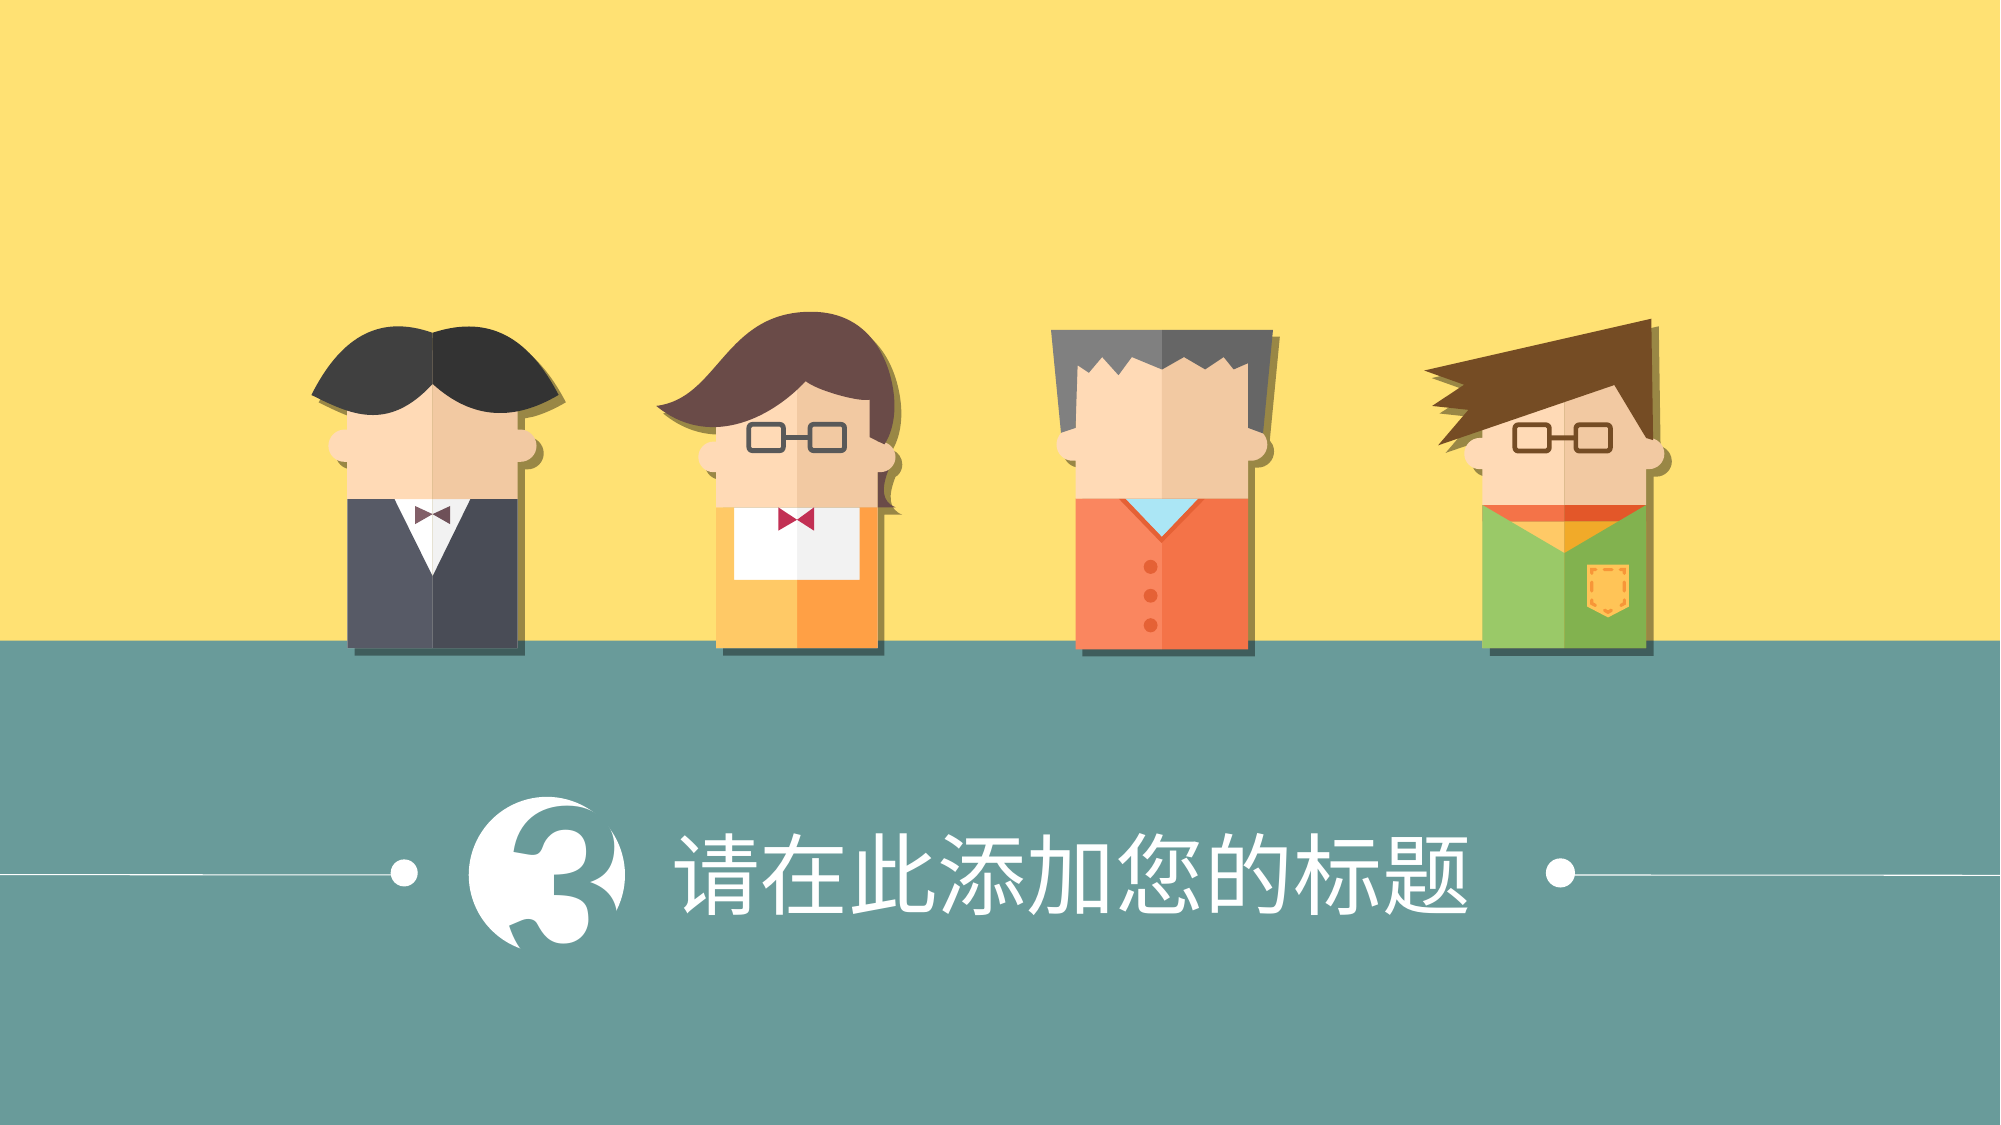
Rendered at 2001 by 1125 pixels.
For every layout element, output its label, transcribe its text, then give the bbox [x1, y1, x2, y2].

text_box 请在此添加您的标题 [656, 812, 1563, 934]
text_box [311, 312, 567, 656]
text_box [390, 859, 418, 887]
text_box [1423, 318, 1672, 657]
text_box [656, 311, 903, 656]
text_box [1563, 859, 1574, 887]
text_box 3 [485, 714, 639, 1023]
text_box [468, 827, 485, 923]
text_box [1050, 329, 1281, 657]
text_box [0, 640, 2000, 1125]
